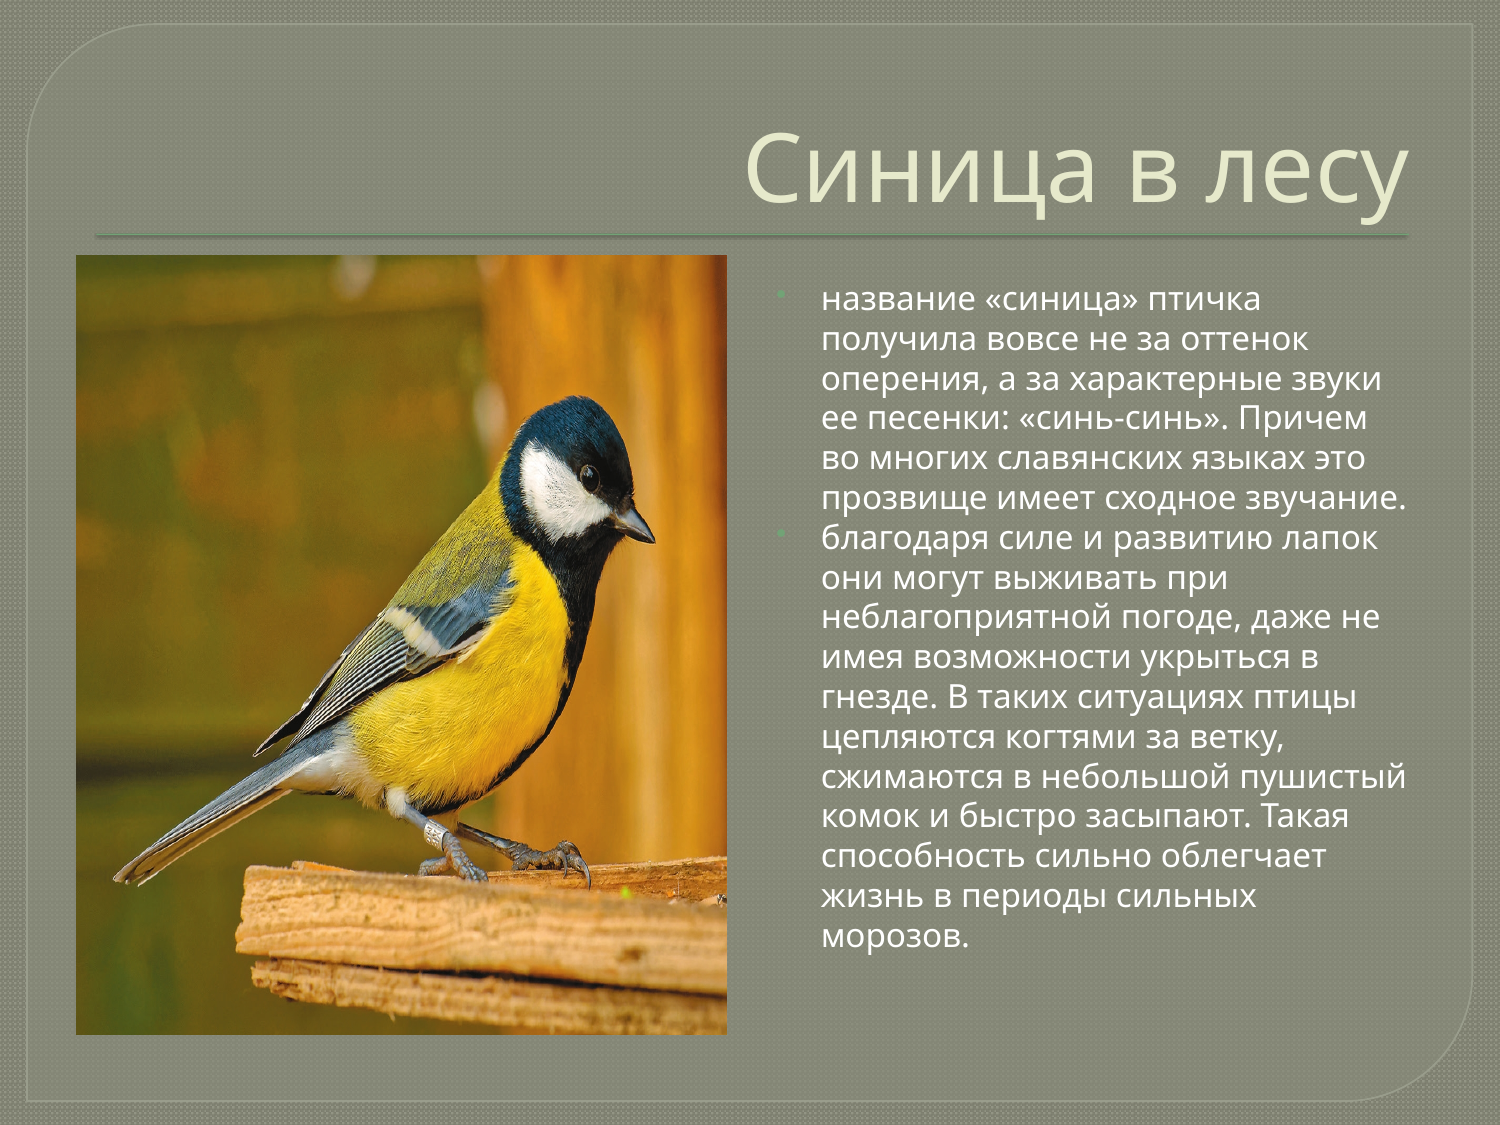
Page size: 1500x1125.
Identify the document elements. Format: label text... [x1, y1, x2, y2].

title Синица в лесу [75, 41, 1425, 230]
list название «синица» птичка получила вовсе не за оттенок оперения, а за характерные звуки ее песенки: «синь-синь». Причем во многих славянских языках это прозвище имеет сходное звучание. благодаря силе и развитию лапок они могут выживать при неблагоприятной погоде, даже не имея возможности укрыться в гнезде. В таких ситуациях птицы цепляются когтями за ветку, сжимаются в небольшой пушистый комок и быстро засыпают. Такая способность сильно облегчает жизнь в периоды сильных морозов. [762, 270, 1425, 1013]
picture [76, 255, 727, 1036]
